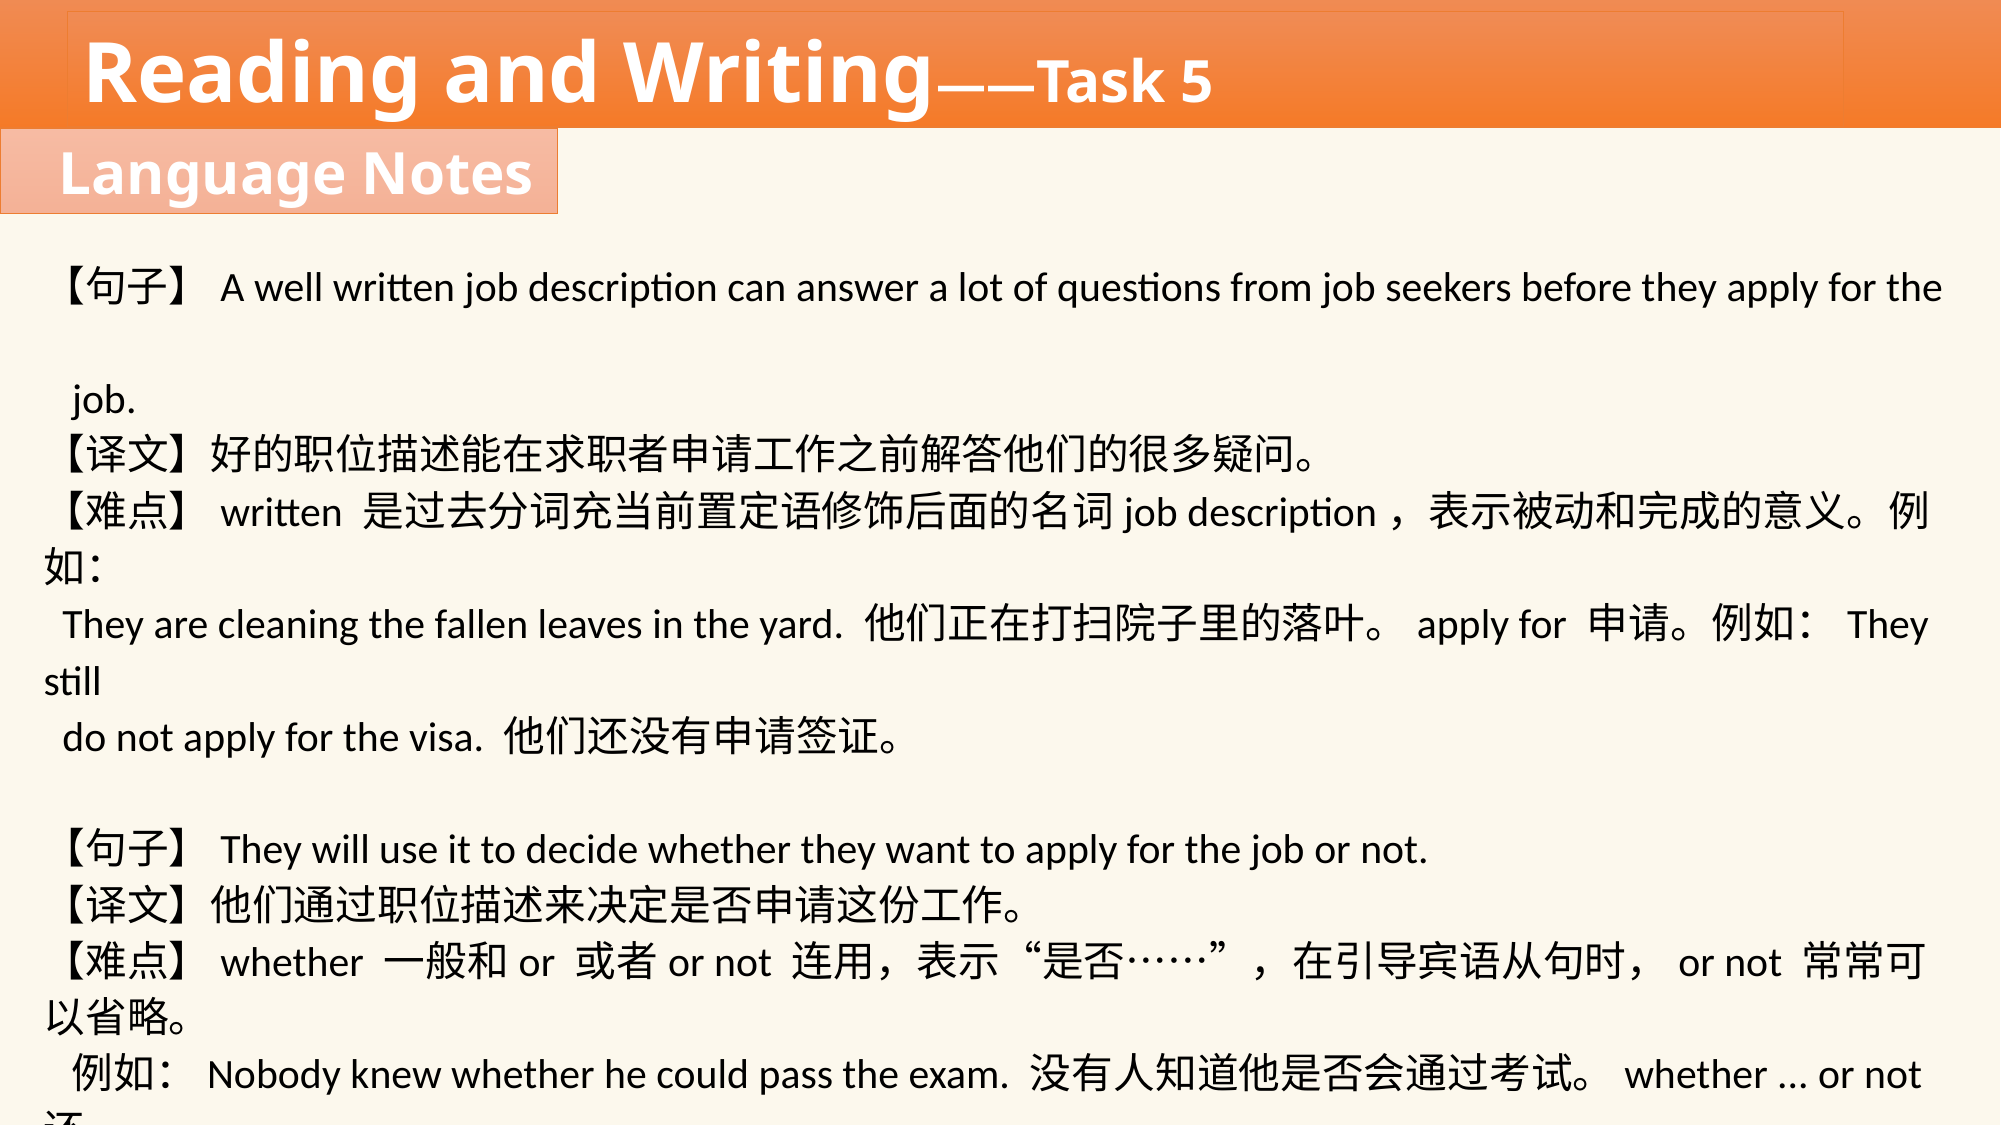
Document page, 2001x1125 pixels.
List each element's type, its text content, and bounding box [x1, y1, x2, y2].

text_box Language Notes [0, 128, 558, 214]
text_box 【句子】A well written job description can answer a lot of questions from job seekers before they apply for the job. 【译文】好的职位描述能在求职者申请工作之前解答他们的很多疑问。 【难点】written 是过去分词充当前置定语修饰后面的名词job description，表示被动和完成的意义。例如： They are cleaning the fallen leaves in the yard. 他们正在打扫院子里的落叶。apply for 申请。例如：They still do not apply for the visa. 他们还没有申请签证。 【句子】They will use it to decide whether they want to apply for the job or not. 【译文】他们通过职位描述来决定是否申请这份工作。 【难点】whether 一般和or 或者or not 连用，表示“是否……”，在引导宾语从句时，or not 常常可以省略。 例如：Nobody knew whether he could pass the exam. 没有人知道他是否会通过考试。whether ... or not 还 表示“不论是否，不管是……还是……”之意，引导让步状语从句，此时必须加or not。例如：Whether you like the idea or not, I’m going ahead with it. 无论你是否喜欢这个意见, 我将继续做下去。 [28, 245, 1974, 1125]
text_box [0, 0, 2000, 128]
